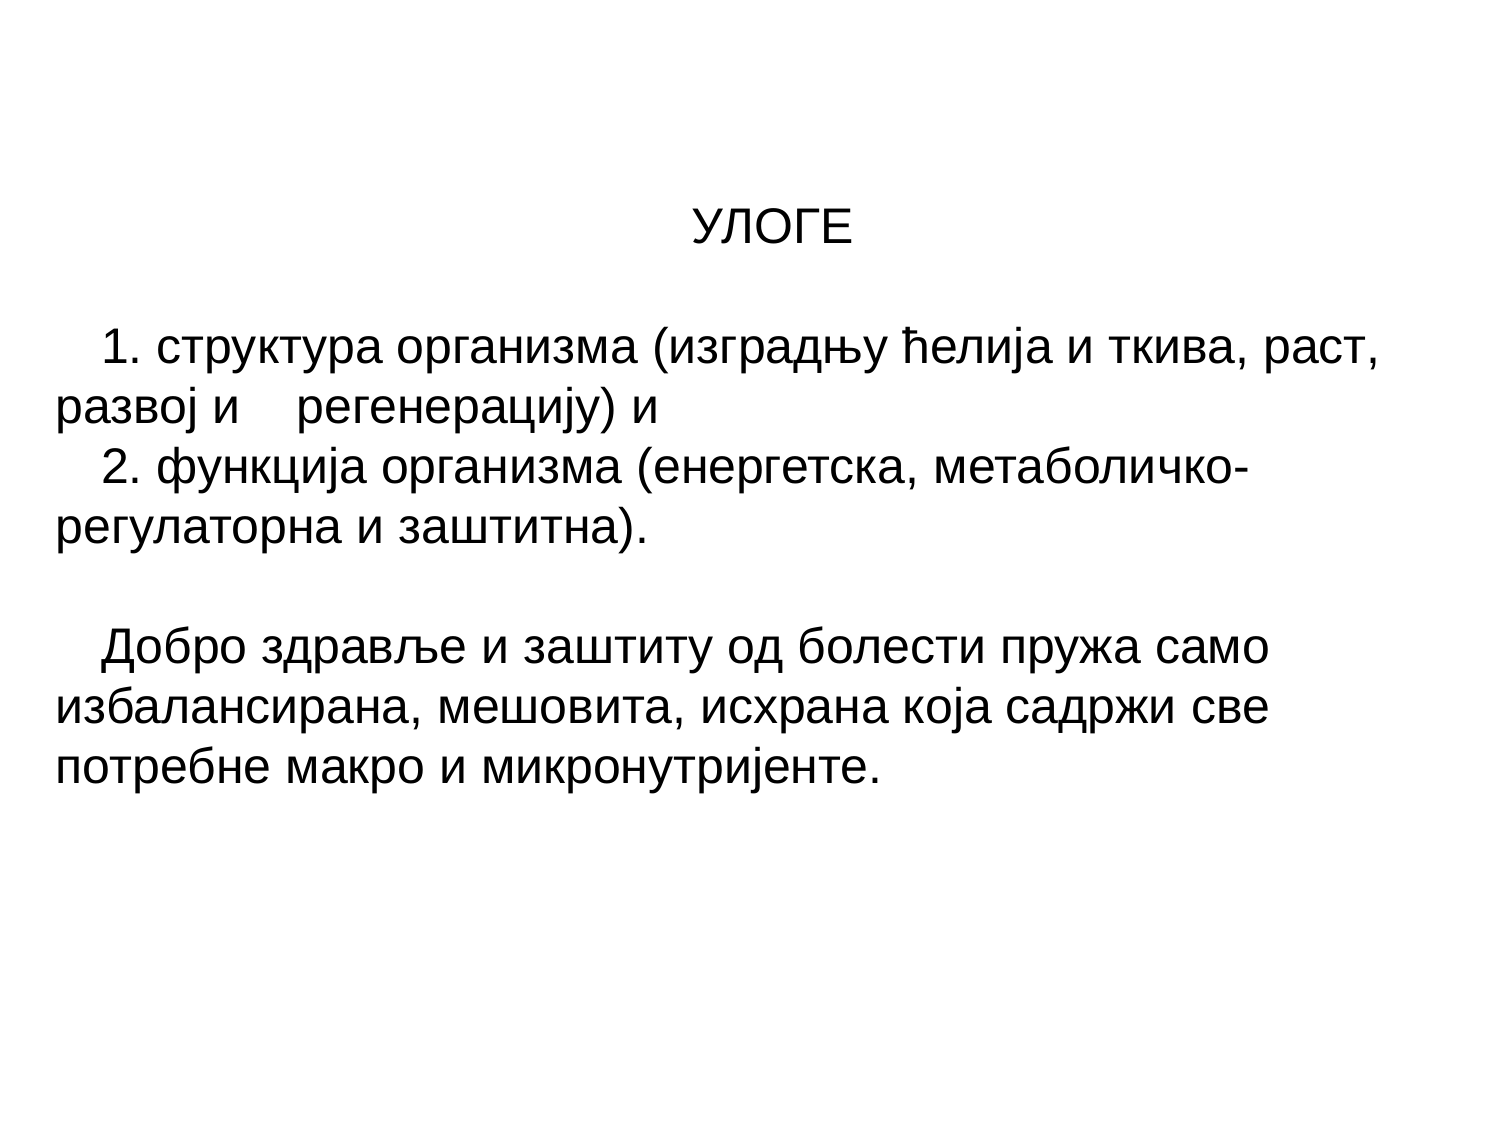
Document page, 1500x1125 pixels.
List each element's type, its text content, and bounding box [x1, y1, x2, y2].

text_box УЛОГЕ 1. структура организма (изградњу ћелија и ткива, раст, развој и регенерацију) и 2. функција организма (енергетска, метаболичко-регулаторна и заштитна). Добро здравље и заштиту од болести пружа само избалансирана, мешовита, исхрана која садржи све потребне макро и микронутријенте. [41, 66, 1459, 922]
